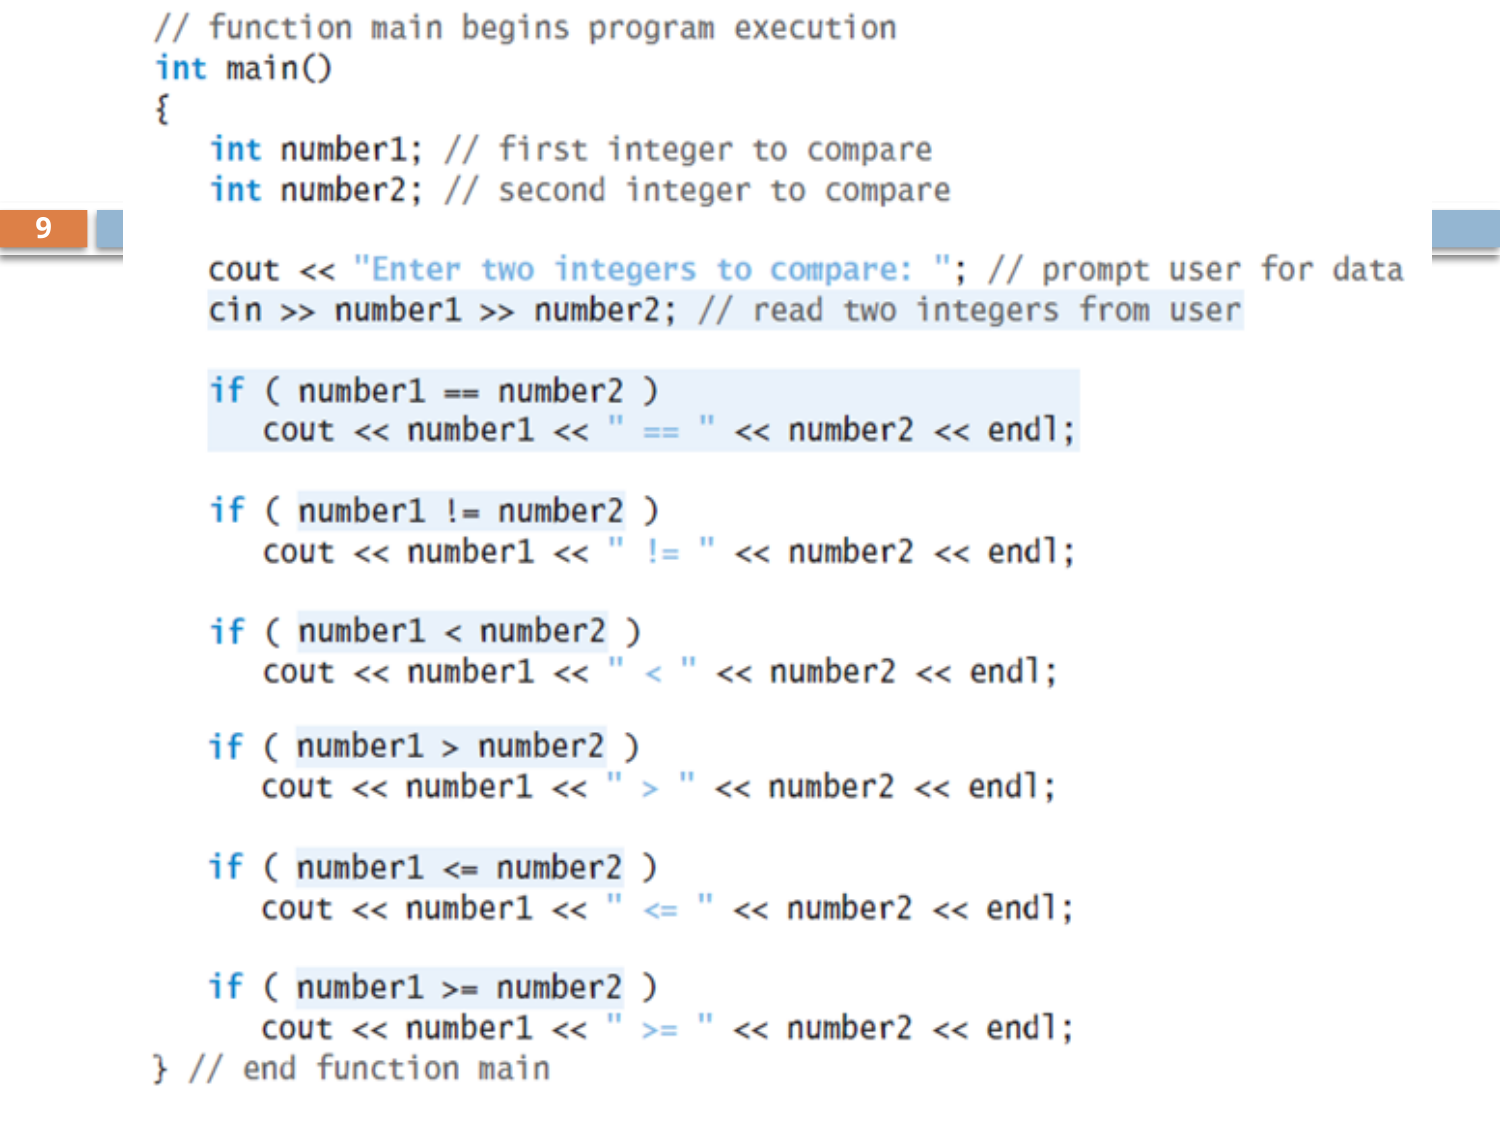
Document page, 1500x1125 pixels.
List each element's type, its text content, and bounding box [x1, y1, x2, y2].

picture [123, 0, 1432, 1095]
slide_number 9 [0, 208, 88, 249]
